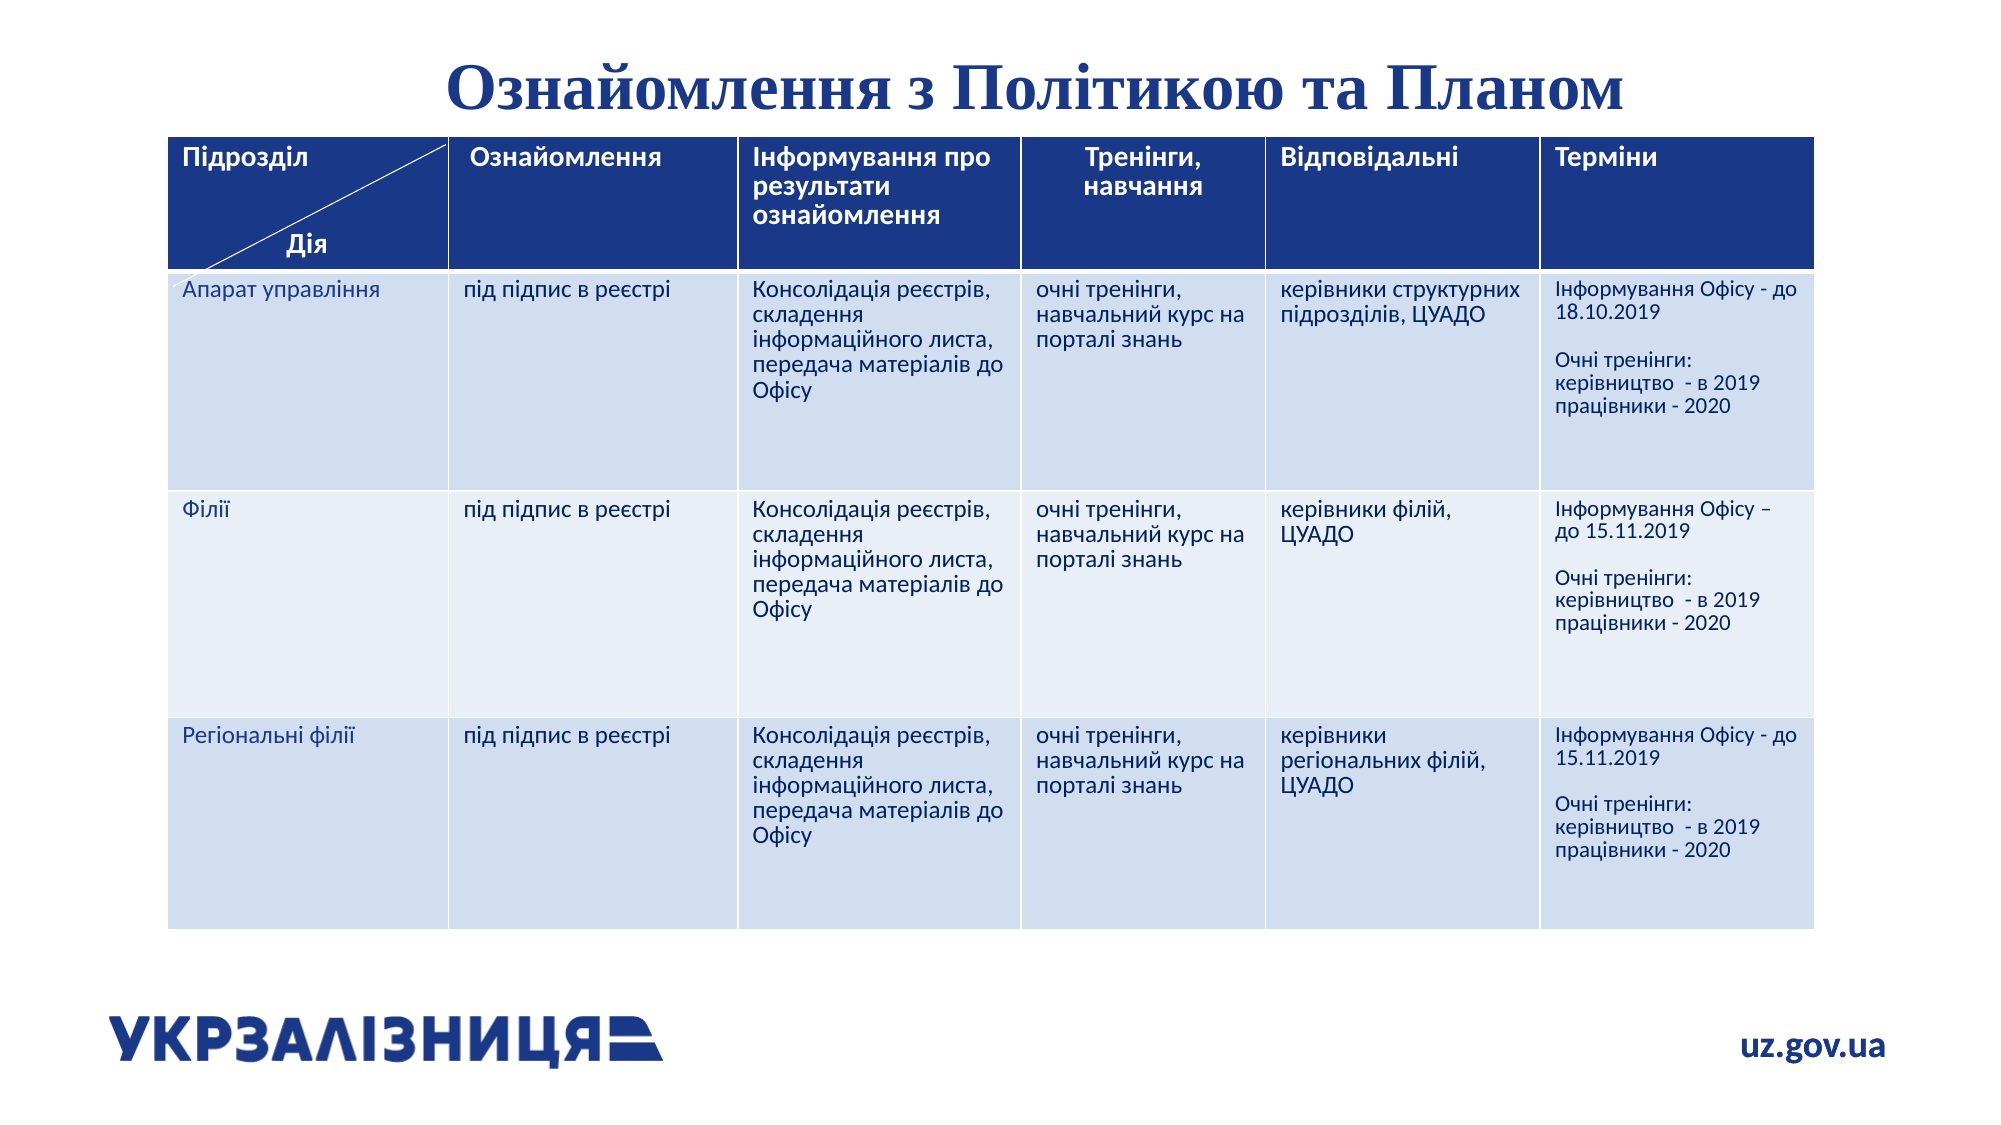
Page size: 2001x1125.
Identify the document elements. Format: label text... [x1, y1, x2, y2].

table_cell очні тренінги, навчальний курс на порталі знань [1022, 718, 1265, 929]
table_header Інформування про результати ознайомлення [739, 137, 1020, 269]
table_header Ознайомлення [449, 137, 737, 269]
table_cell під підпис в реєстрі [449, 718, 737, 929]
table_cell Інформування Офісу - до 18.10.2019 Очні тренінги: керівництво - в 2019 працівники - 2020 [1541, 274, 1814, 490]
table_cell Інформування Офісу – до 15.11.2019 Очні тренінги: керівництво - в 2019 працівники - 2020 [1541, 492, 1814, 717]
title Ознайомлення з Політикою та Планом [108, 51, 1964, 125]
table_cell Консолідація реєстрів, складення інформаційного листа, передача матеріалів до Офісу [739, 718, 1020, 929]
table_header Підрозділ Дія [168, 137, 448, 269]
table_cell Філії [168, 492, 448, 717]
table_header Терміни [1541, 137, 1814, 269]
table_cell Апарат управління [168, 274, 448, 490]
table_cell під підпис в реєстрі [449, 274, 737, 490]
table_cell керівники структурних підрозділів, ЦУАДО [1266, 274, 1539, 490]
table_cell Інформування Офісу - до 15.11.2019 Очні тренінги: керівництво - в 2019 працівники - 2020 [1541, 718, 1814, 929]
table_cell Консолідація реєстрів, складення інформаційного листа, передача матеріалів до Офісу [739, 492, 1020, 717]
table_header Відповідальні [1266, 137, 1539, 269]
table_header Тренінги, навчання [1022, 137, 1265, 269]
table_cell керівники філій, ЦУАДО [1266, 492, 1539, 717]
table_cell очні тренінги, навчальний курс на порталі знань [1022, 274, 1265, 490]
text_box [172, 144, 446, 287]
table_cell під підпис в реєстрі [449, 492, 737, 717]
picture [108, 1015, 663, 1071]
table_cell очні тренінги, навчальний курс на порталі знань [1022, 492, 1265, 717]
table_cell керівники регіональних філій, ЦУАДО [1266, 718, 1539, 929]
table_cell Консолідація реєстрів, складення інформаційного листа, передача матеріалів до Офісу [739, 274, 1020, 490]
table_cell Регіональні філії [168, 718, 448, 929]
